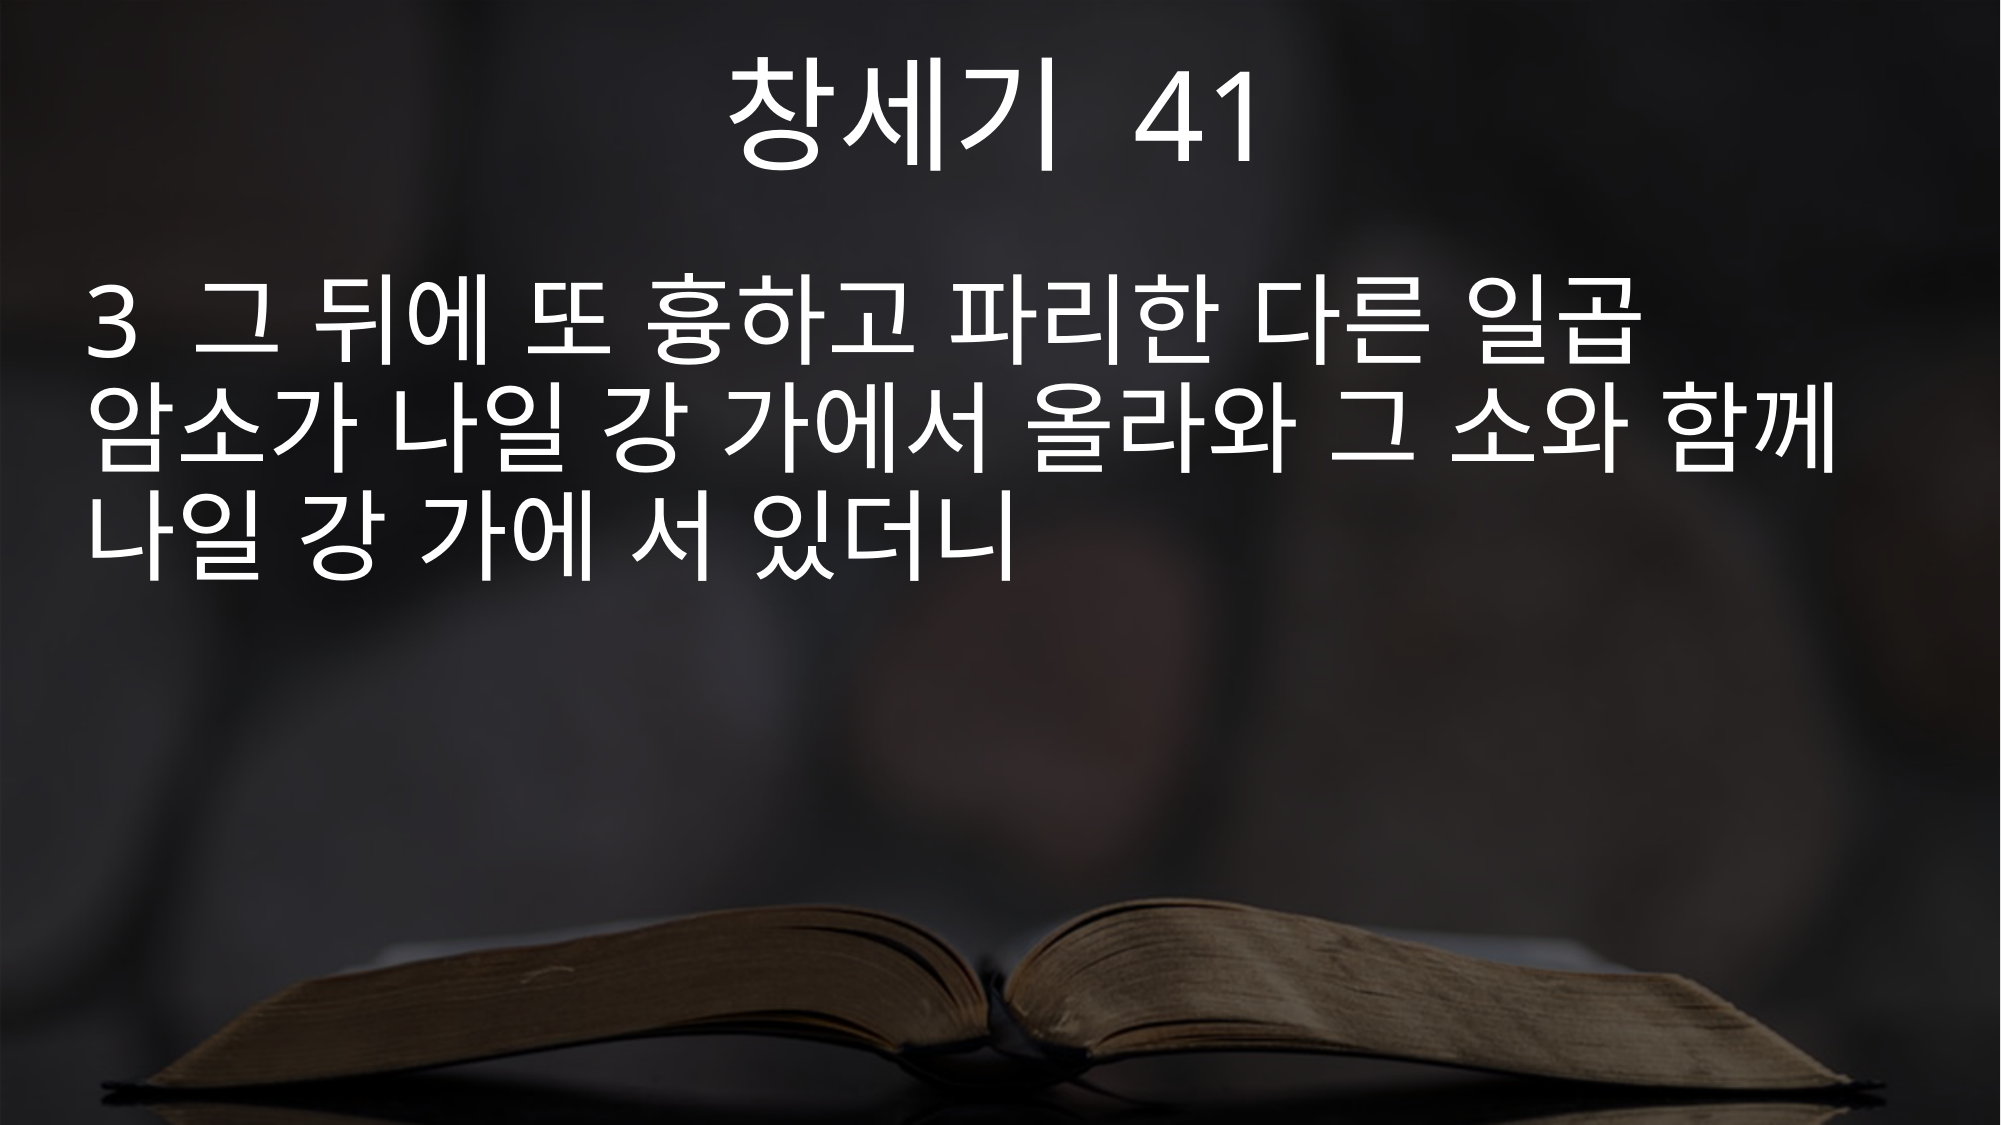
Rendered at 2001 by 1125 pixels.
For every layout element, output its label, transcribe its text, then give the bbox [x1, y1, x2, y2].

list 3 그 뒤에 또 흉하고 파리한 다른 일곱 암소가 나일 강 가에서 올라와 그 소와 함께 나일 강 가에 서 있더니 [69, 263, 1953, 423]
picture [0, 0, 2001, 1125]
footer 창세기 41 [0, 32, 2000, 192]
